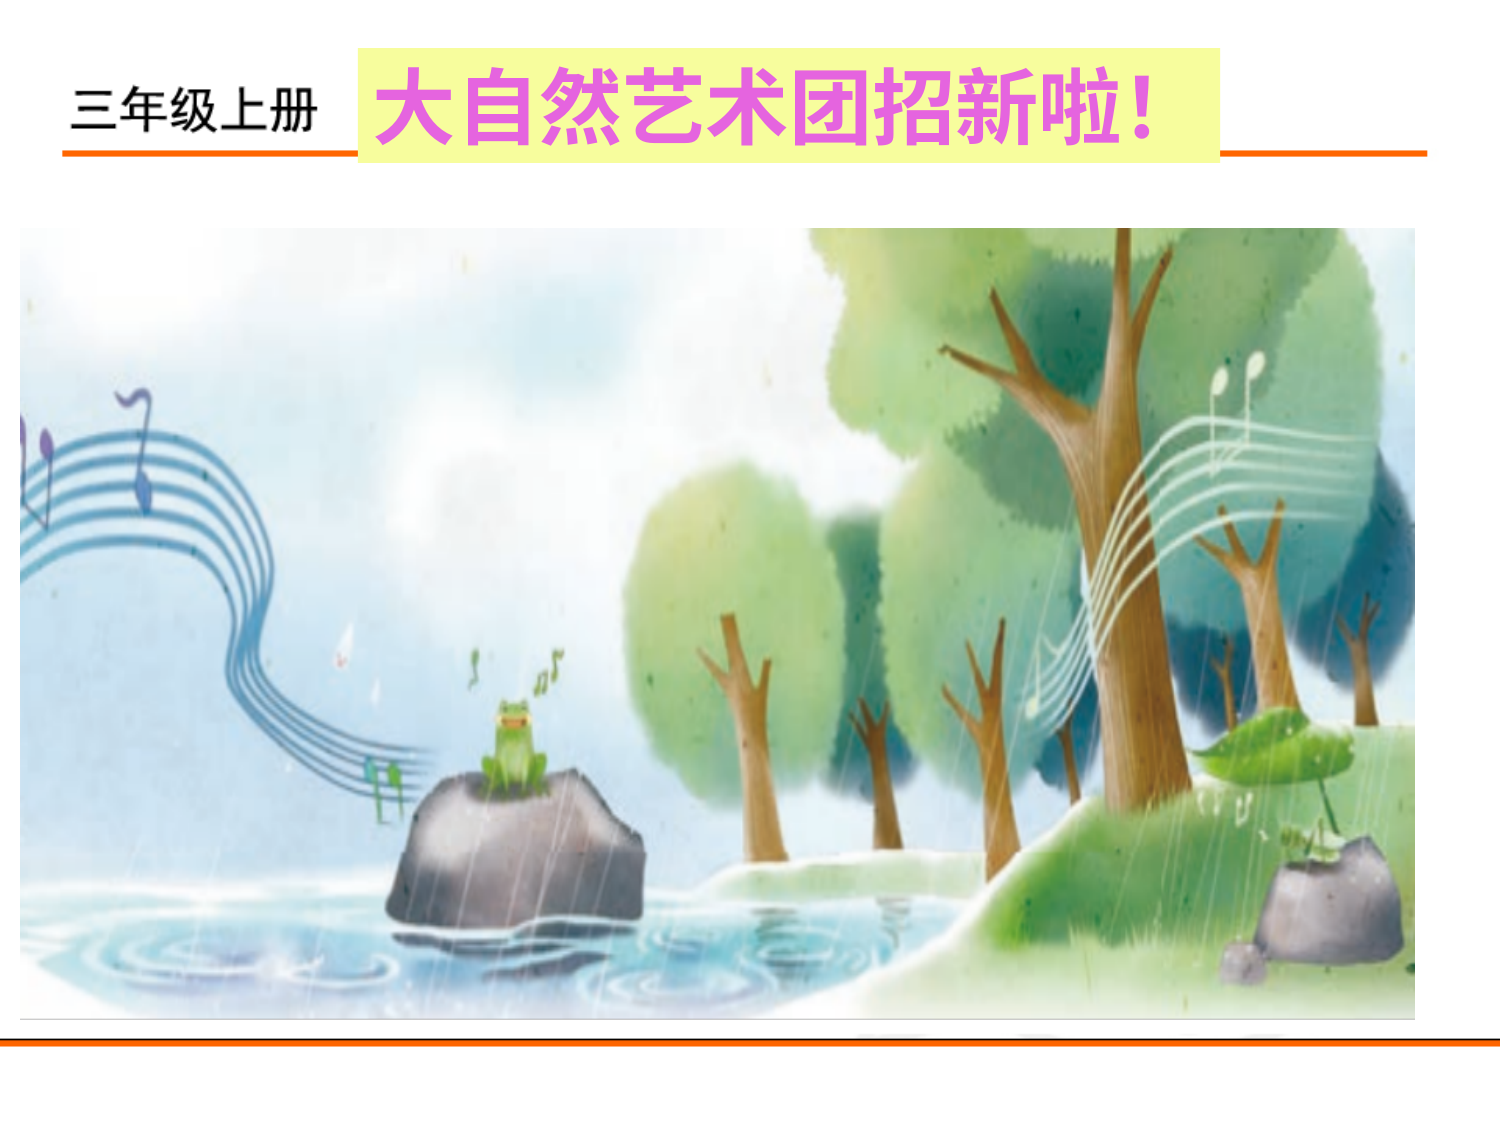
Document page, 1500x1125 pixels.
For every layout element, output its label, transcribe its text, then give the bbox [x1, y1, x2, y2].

picture [0, 0, 1500, 1125]
text_box 大自然艺术团招新啦！ [357, 48, 1221, 163]
